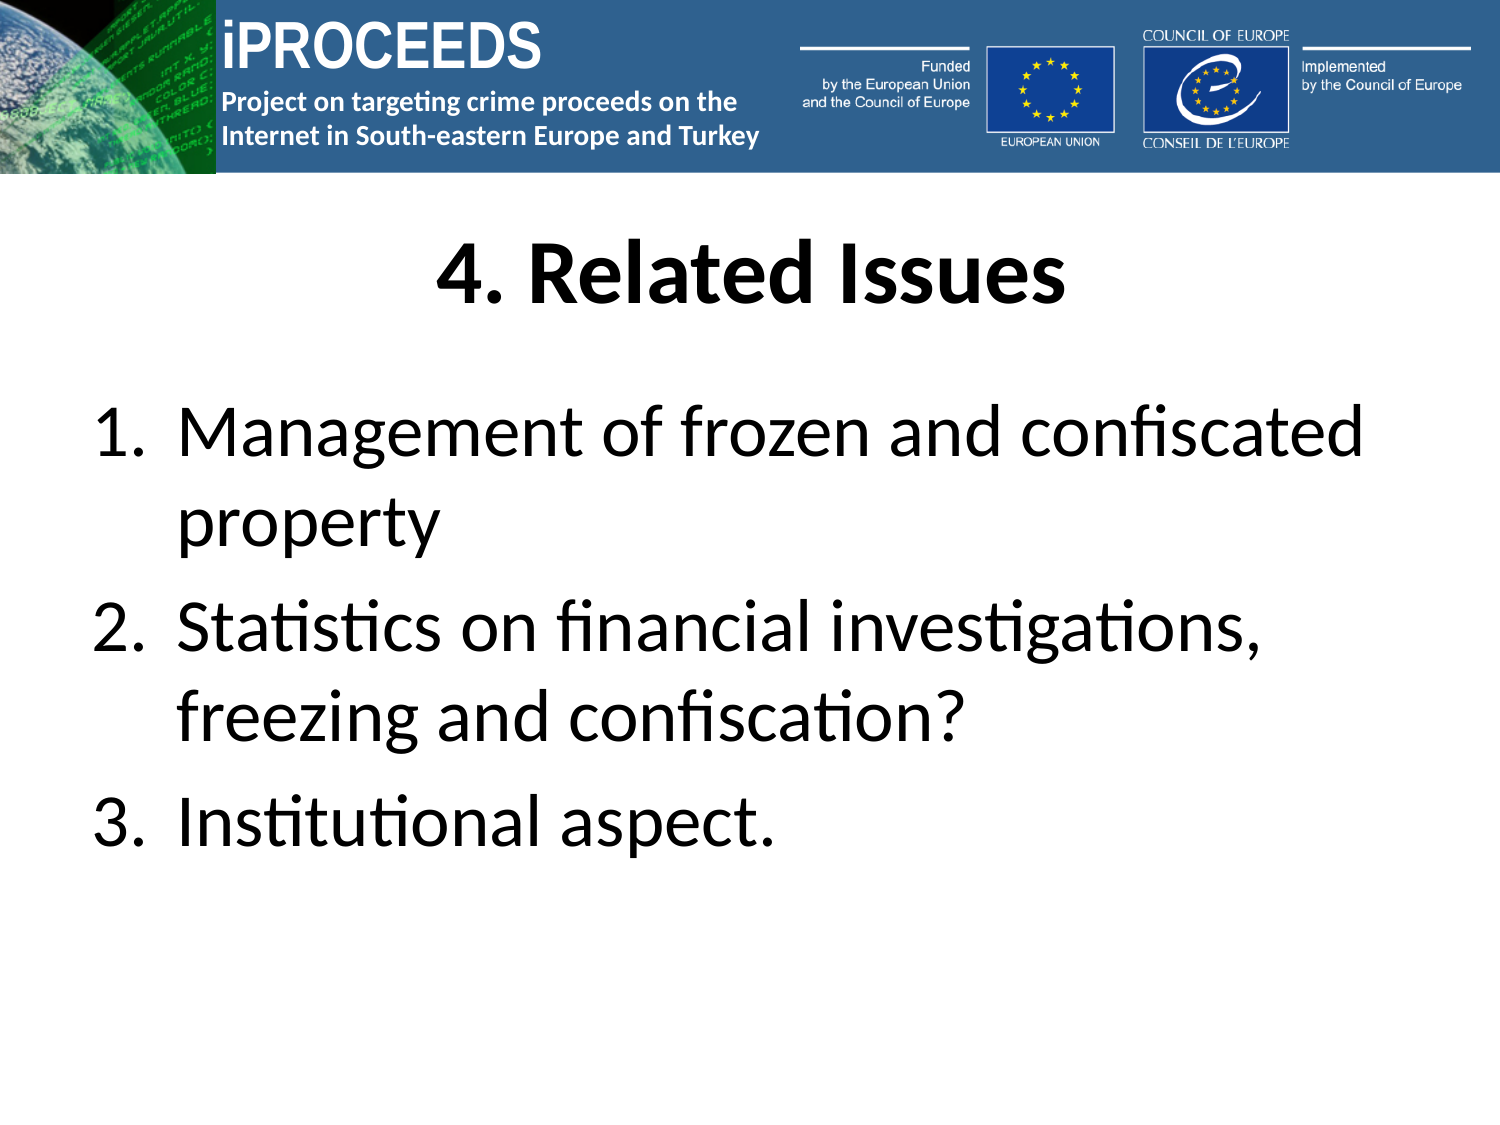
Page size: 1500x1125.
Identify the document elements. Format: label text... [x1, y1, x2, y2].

title 4. Related Issues [76, 172, 1427, 361]
picture [0, 0, 216, 174]
list Management of frozen and confiscated property Statistics on financial investigations, freezing and confiscation? Institutional aspect. [76, 373, 1427, 1017]
picture [800, 30, 1471, 148]
